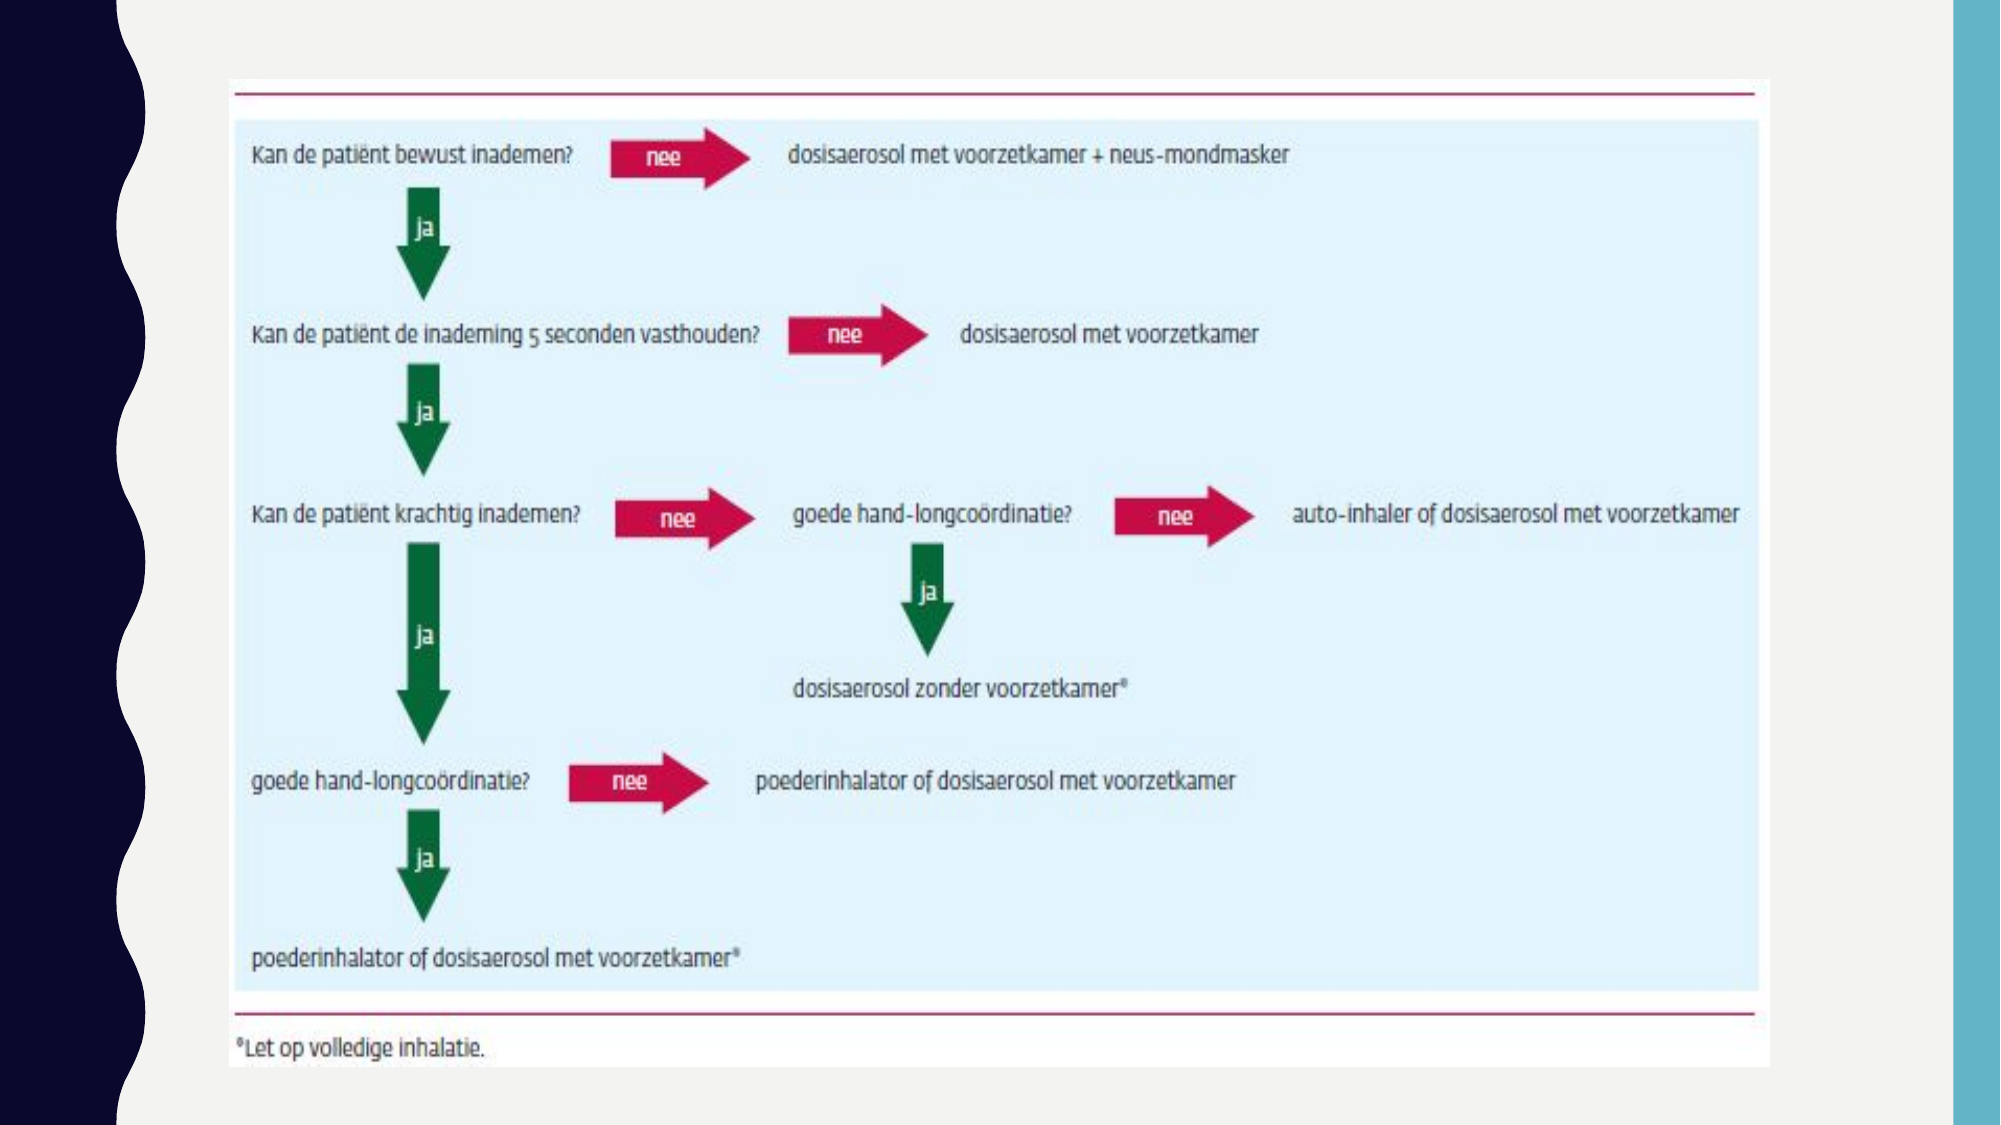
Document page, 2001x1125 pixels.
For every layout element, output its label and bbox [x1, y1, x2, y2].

list [229, 79, 1770, 1068]
